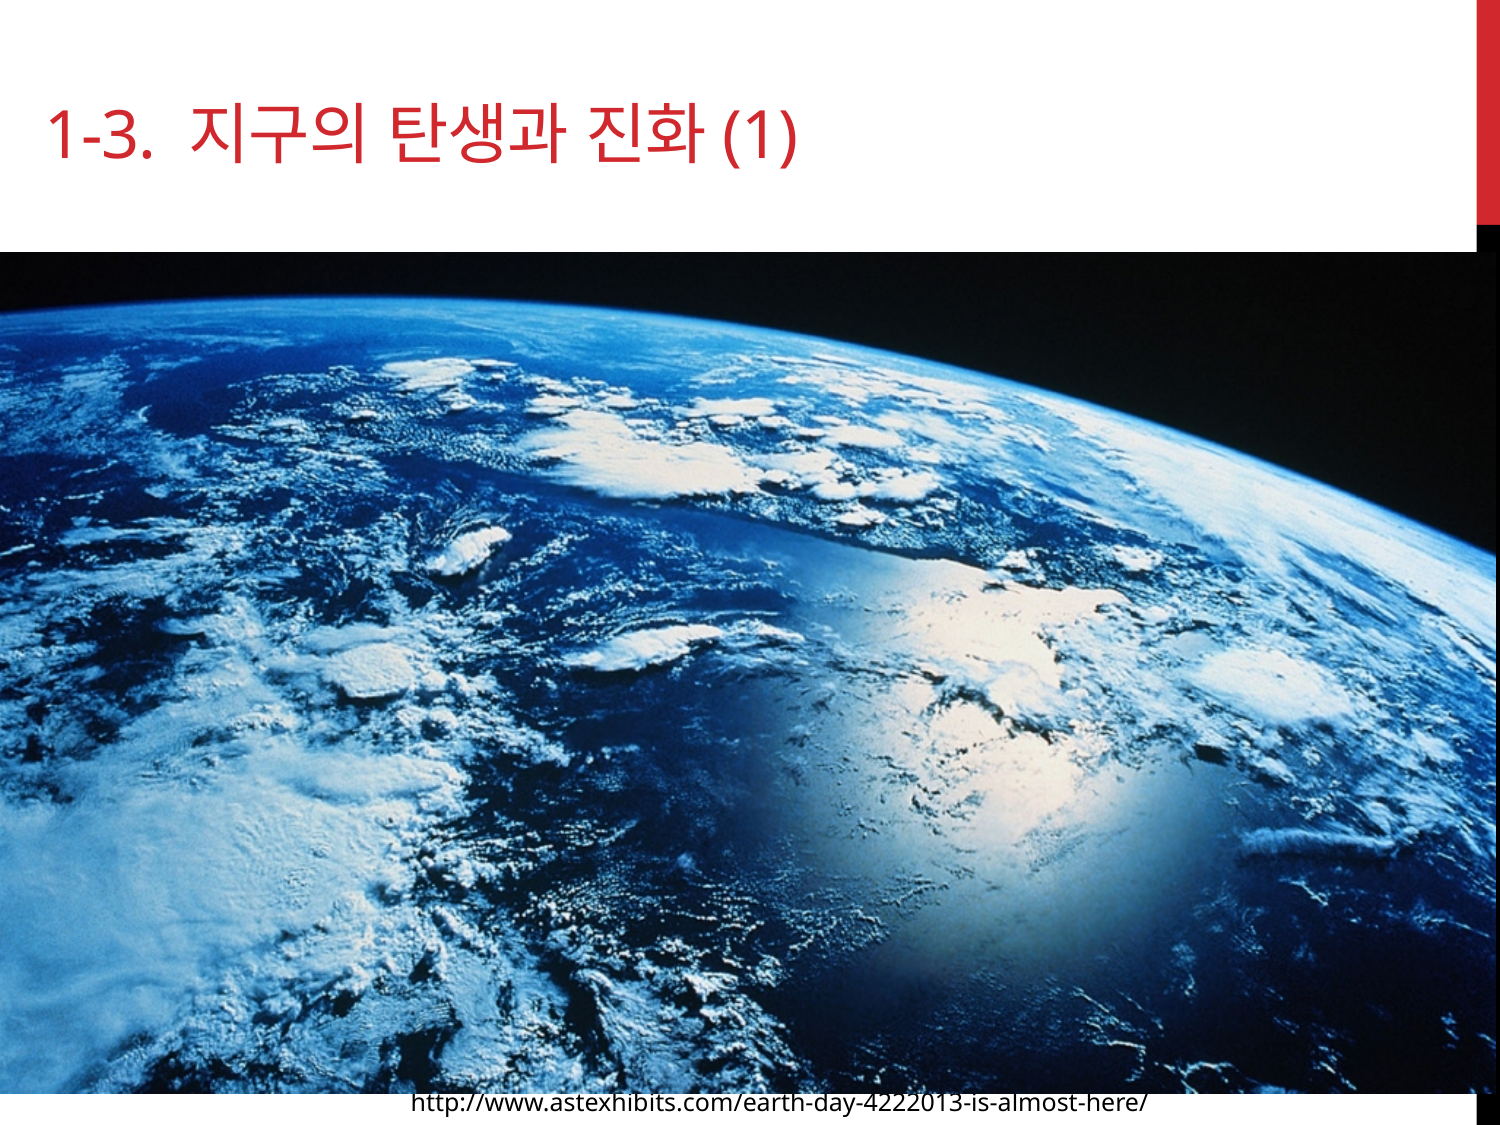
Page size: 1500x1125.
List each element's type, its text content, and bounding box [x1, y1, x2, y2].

title 1-3. 지구의 탄생과 진화(1) [29, 66, 1414, 180]
text_box http://www.astexhibits.com/earth-day-4222013-is-almost-here/ [395, 1099, 1165, 1125]
picture [0, 252, 1496, 1095]
